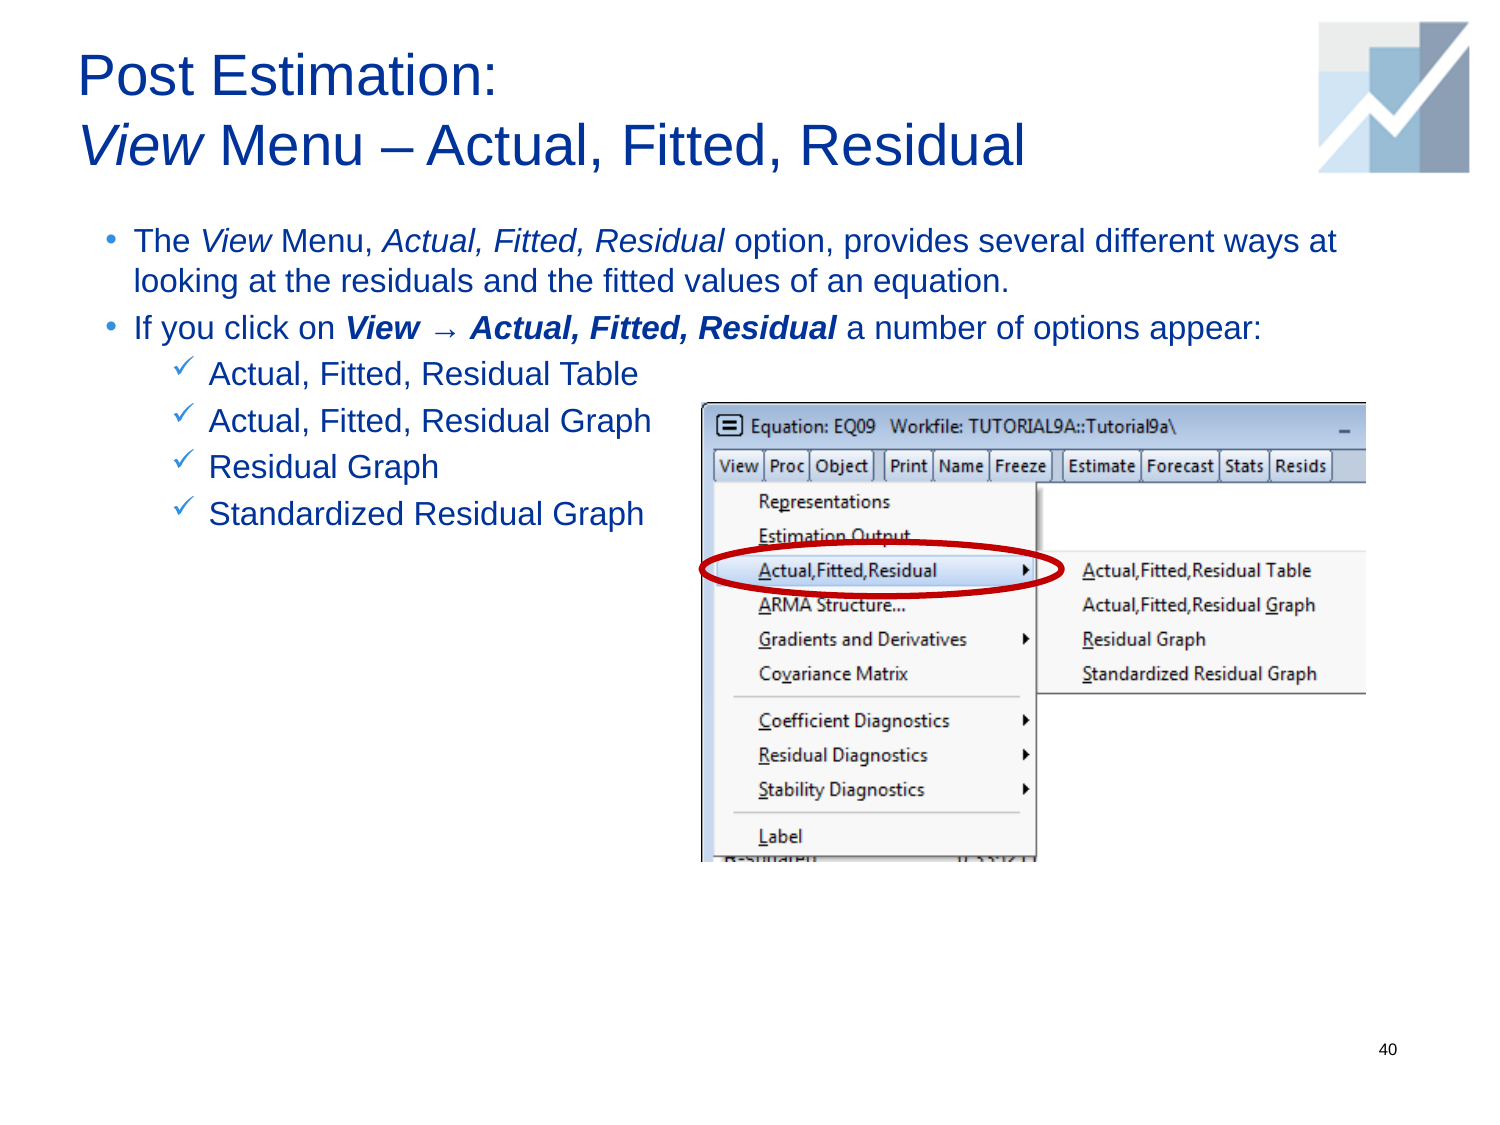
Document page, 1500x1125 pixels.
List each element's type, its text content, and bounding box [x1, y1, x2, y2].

picture [1300, 11, 1479, 181]
title Post Estimation: View Menu – Actual, Fitted, Residual [62, 0, 1297, 185]
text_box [701, 402, 1366, 863]
text_box The View Menu, Actual, Fitted, Residual option, provides several different ways at looking at the residuals and the fitted values of an equation. If you click on View → Actual, Fitted, Residual a number of options appear: Actual, Fitted, Residual Table Actual, Fitted, Residual Graph Residual Graph Standardized Residual Graph [90, 212, 1391, 831]
slide_number 40 [1262, 1015, 1413, 1067]
